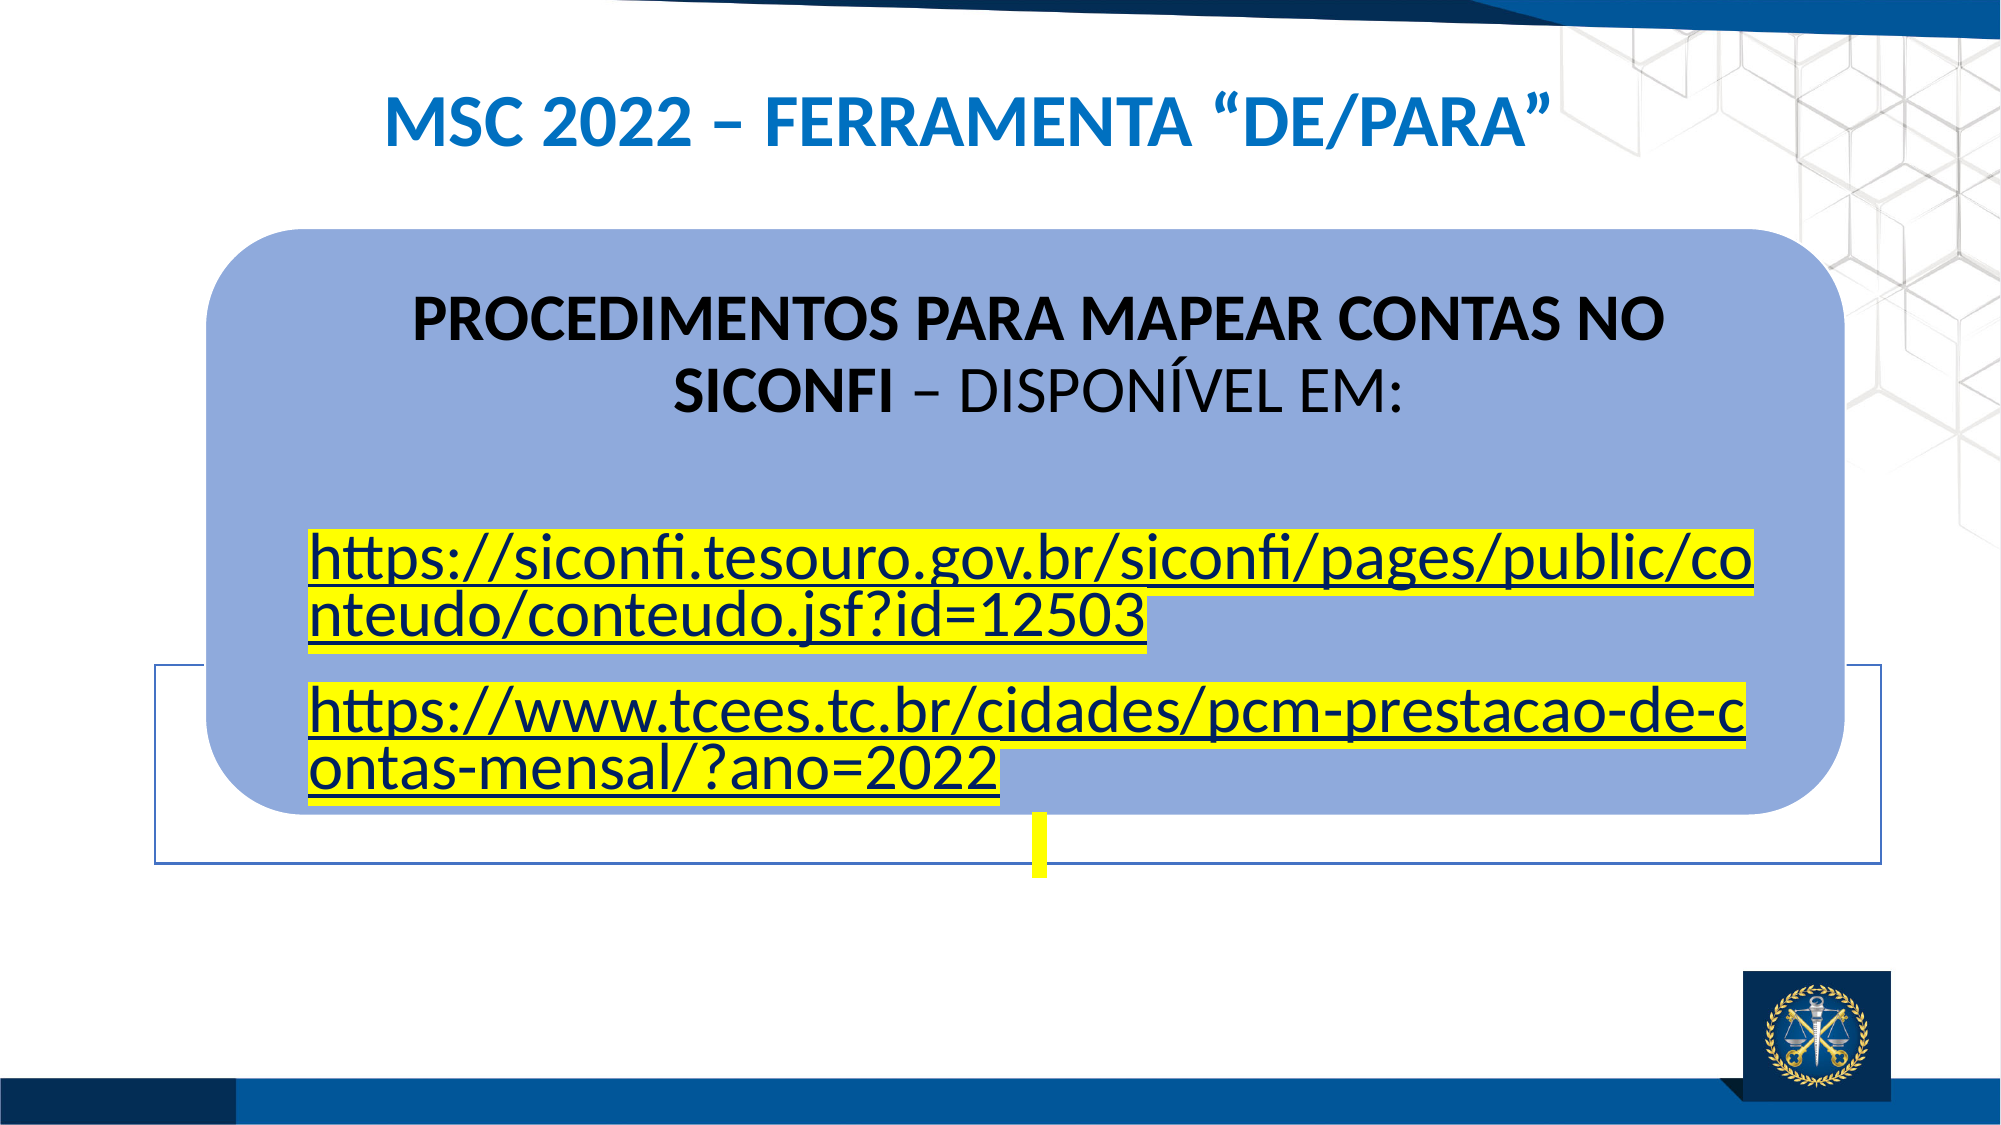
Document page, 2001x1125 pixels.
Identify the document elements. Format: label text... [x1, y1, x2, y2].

picture [0, 0, 2001, 1125]
text_box [14, 48, 1926, 185]
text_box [154, 192, 1881, 866]
text_box MSC 2022 – FERRAMENTA “DE/PARA” [183, 63, 1758, 169]
